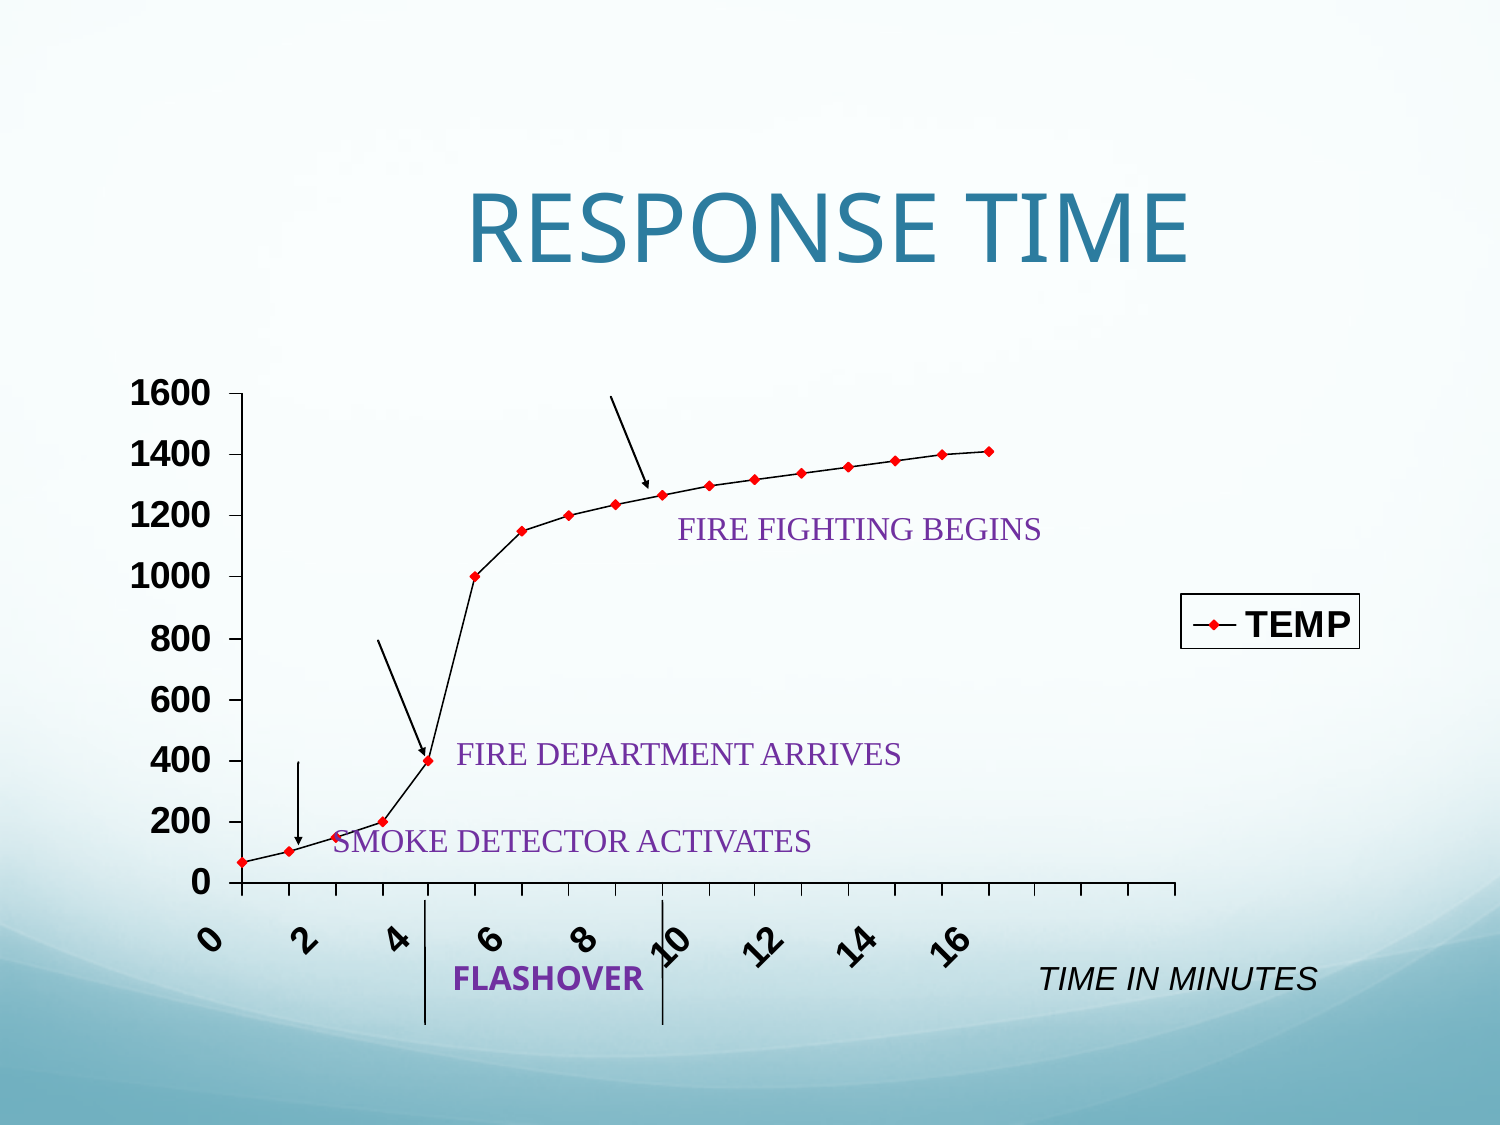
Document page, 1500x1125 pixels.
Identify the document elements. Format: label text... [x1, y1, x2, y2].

title RESPONSE TIME [188, 101, 1468, 289]
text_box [99, 336, 1379, 1013]
